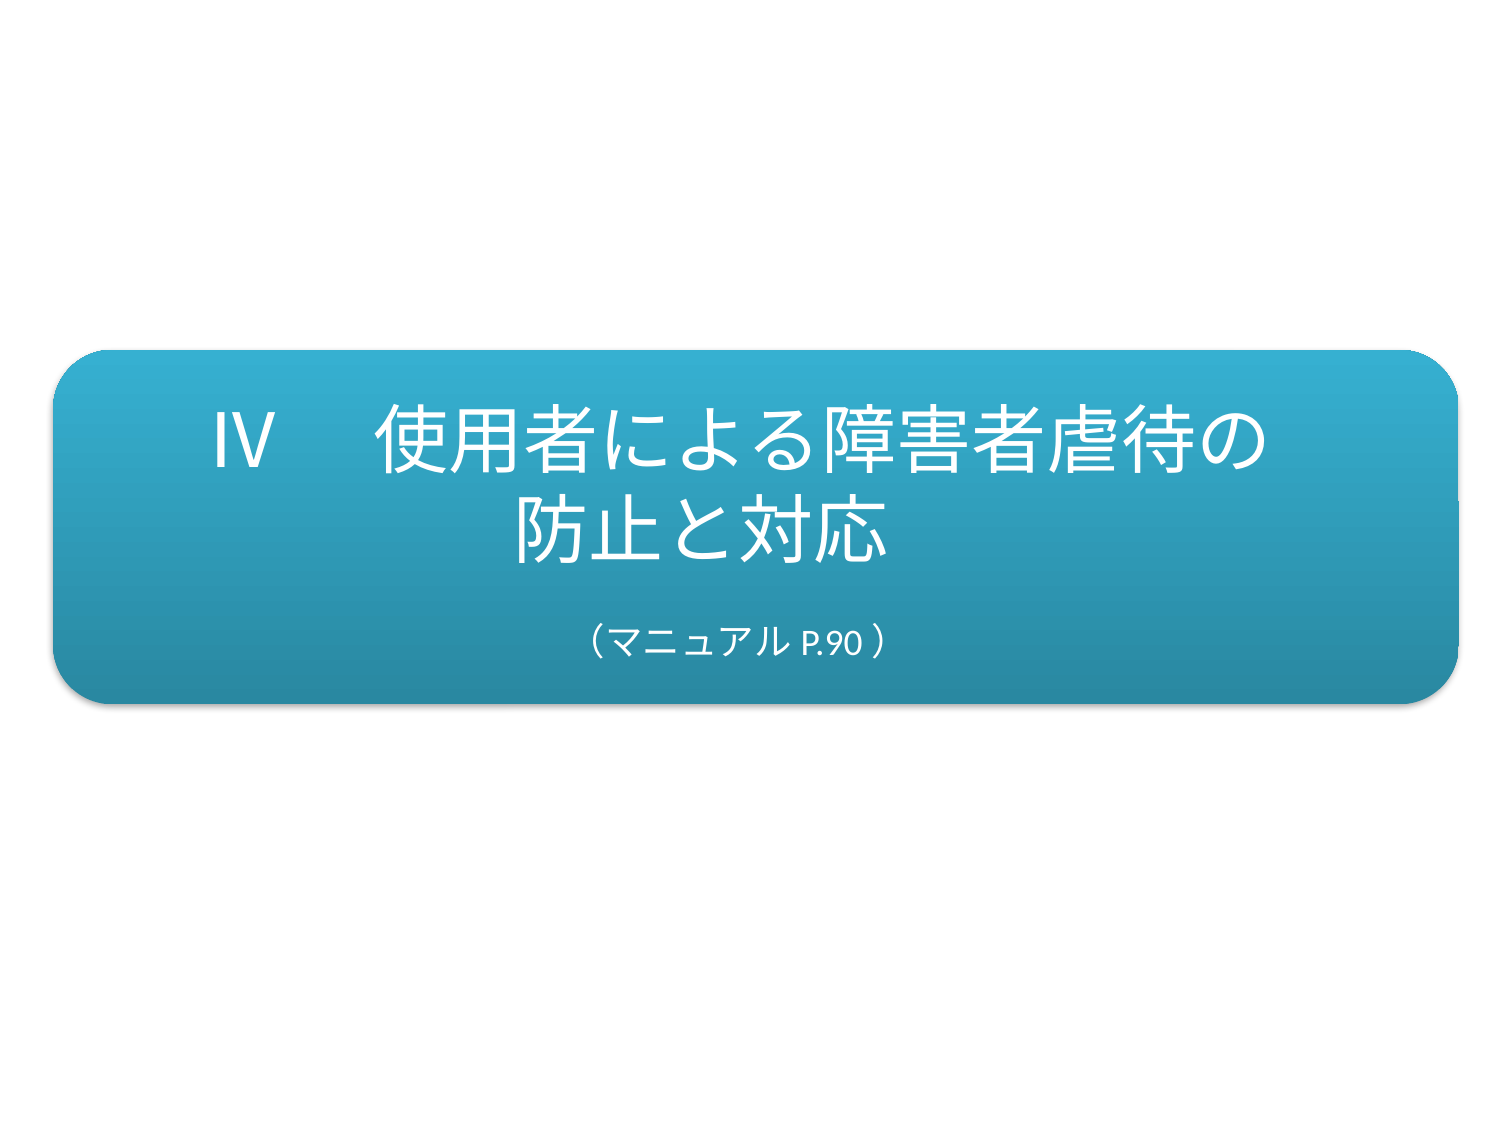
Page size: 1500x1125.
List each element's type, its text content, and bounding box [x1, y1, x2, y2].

text_box Ⅳ 使用者による障害者虐待の 防止と対応 （マニュアルP.90） [190, 385, 1286, 670]
text_box [53, 349, 1459, 705]
